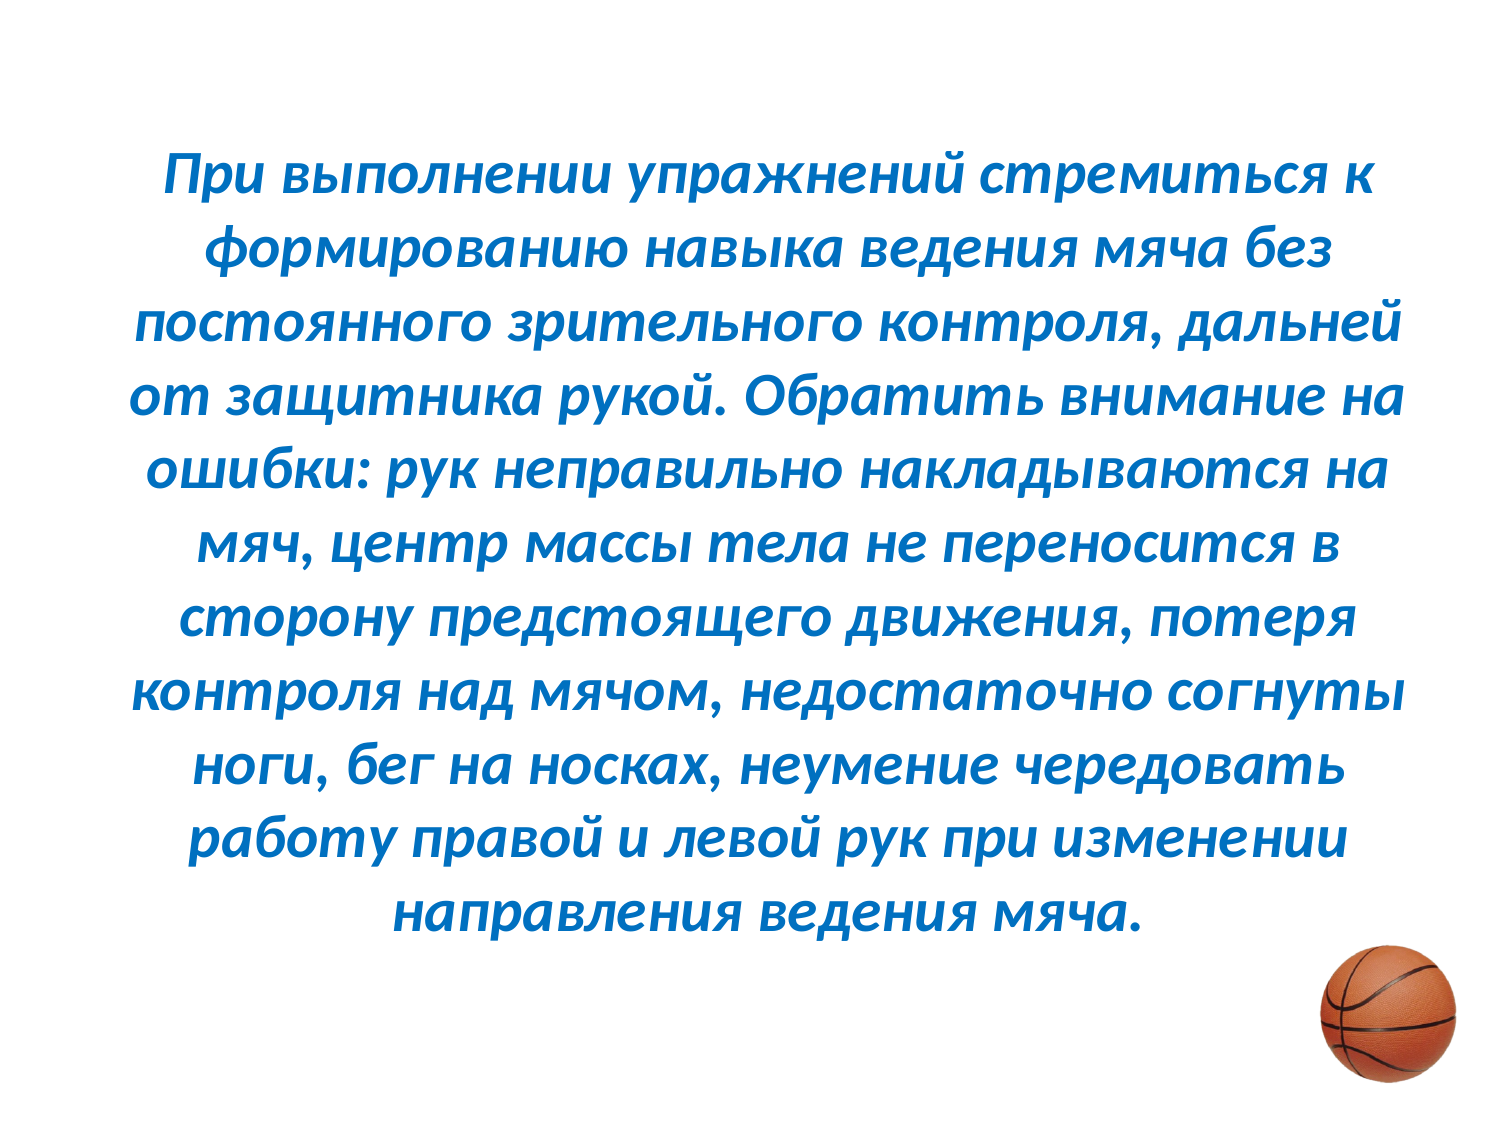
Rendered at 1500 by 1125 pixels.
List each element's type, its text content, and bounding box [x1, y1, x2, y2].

picture [1312, 937, 1466, 1091]
title При выполнении упражнений стремиться к формированию навыка ведения мяча без постоянного зрительного контроля, дальней от защитника рукой. Обратить внимание на ошибки: рук неправильно накладываются на мяч, центр мас­сы тела не переносится в сторону предстоящего движения, потеря контроля над мячом, недоста­точно согнуты ноги, бег на носках, неумение че­редовать работу правой и левой рук при измене­нии направления ведения мяча. [93, 117, 1444, 1033]
